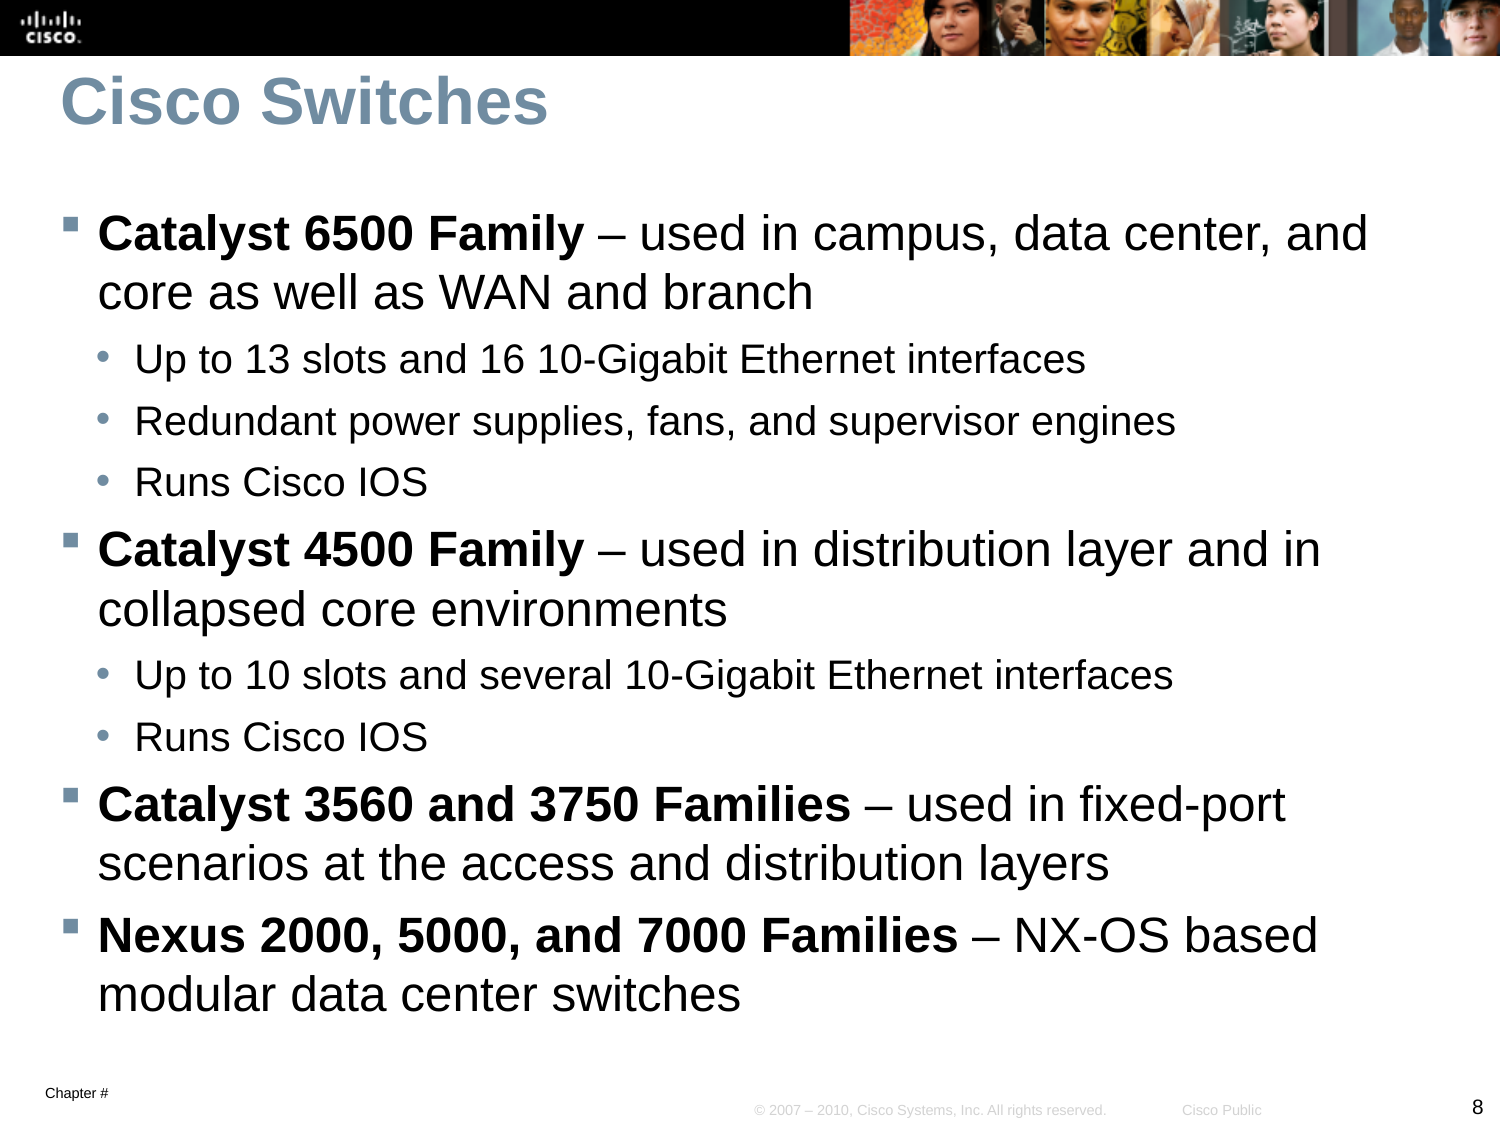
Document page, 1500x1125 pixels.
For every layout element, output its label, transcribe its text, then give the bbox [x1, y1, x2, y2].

title Cisco Switches [45, 59, 1444, 182]
picture [0, 0, 1500, 56]
list Catalyst 6500 Family – used in campus, data center, and core as well as WAN and branch Up to 13 slots and 16 10-Gigabit Ethernet interfaces Redundant power supplies, fans, and supervisor engines Runs Cisco IOS Catalyst 4500 Family – used in distribution layer and in collapsed core environments Up to 10 slots and several 10-Gigabit Ethernet interfaces Runs Cisco IOS Catalyst 3560 and 3750 Families – used in fixed-port scenarios at the access and distribution layers Nexus 2000, 5000, and 7000 Families – NX-OS based modular data center switches [45, 193, 1444, 1037]
